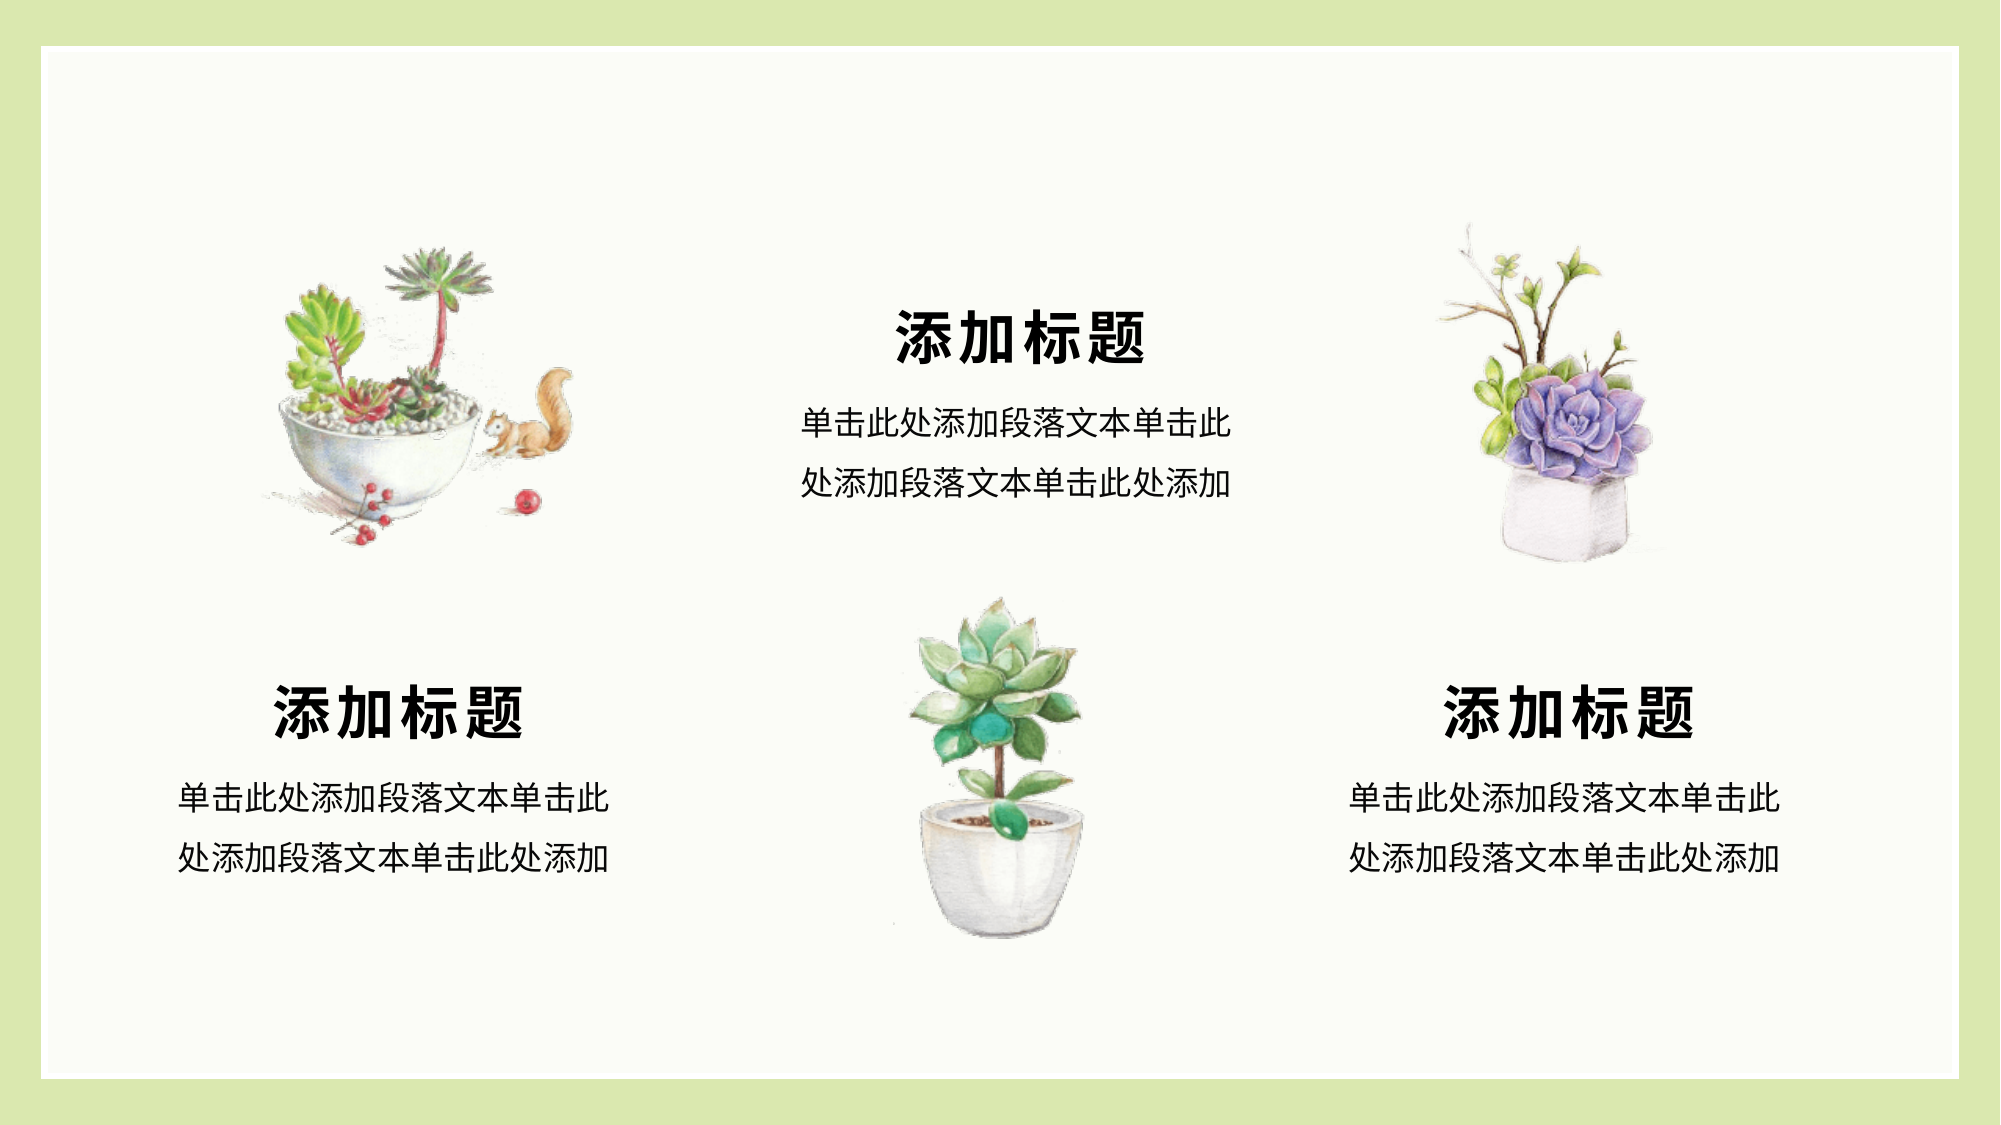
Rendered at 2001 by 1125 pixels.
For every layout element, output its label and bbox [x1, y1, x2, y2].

text_box [785, 279, 1251, 512]
picture [259, 227, 617, 564]
picture [892, 588, 1100, 953]
text_box [163, 654, 629, 887]
text_box [1333, 654, 1800, 887]
picture [1435, 210, 1667, 581]
